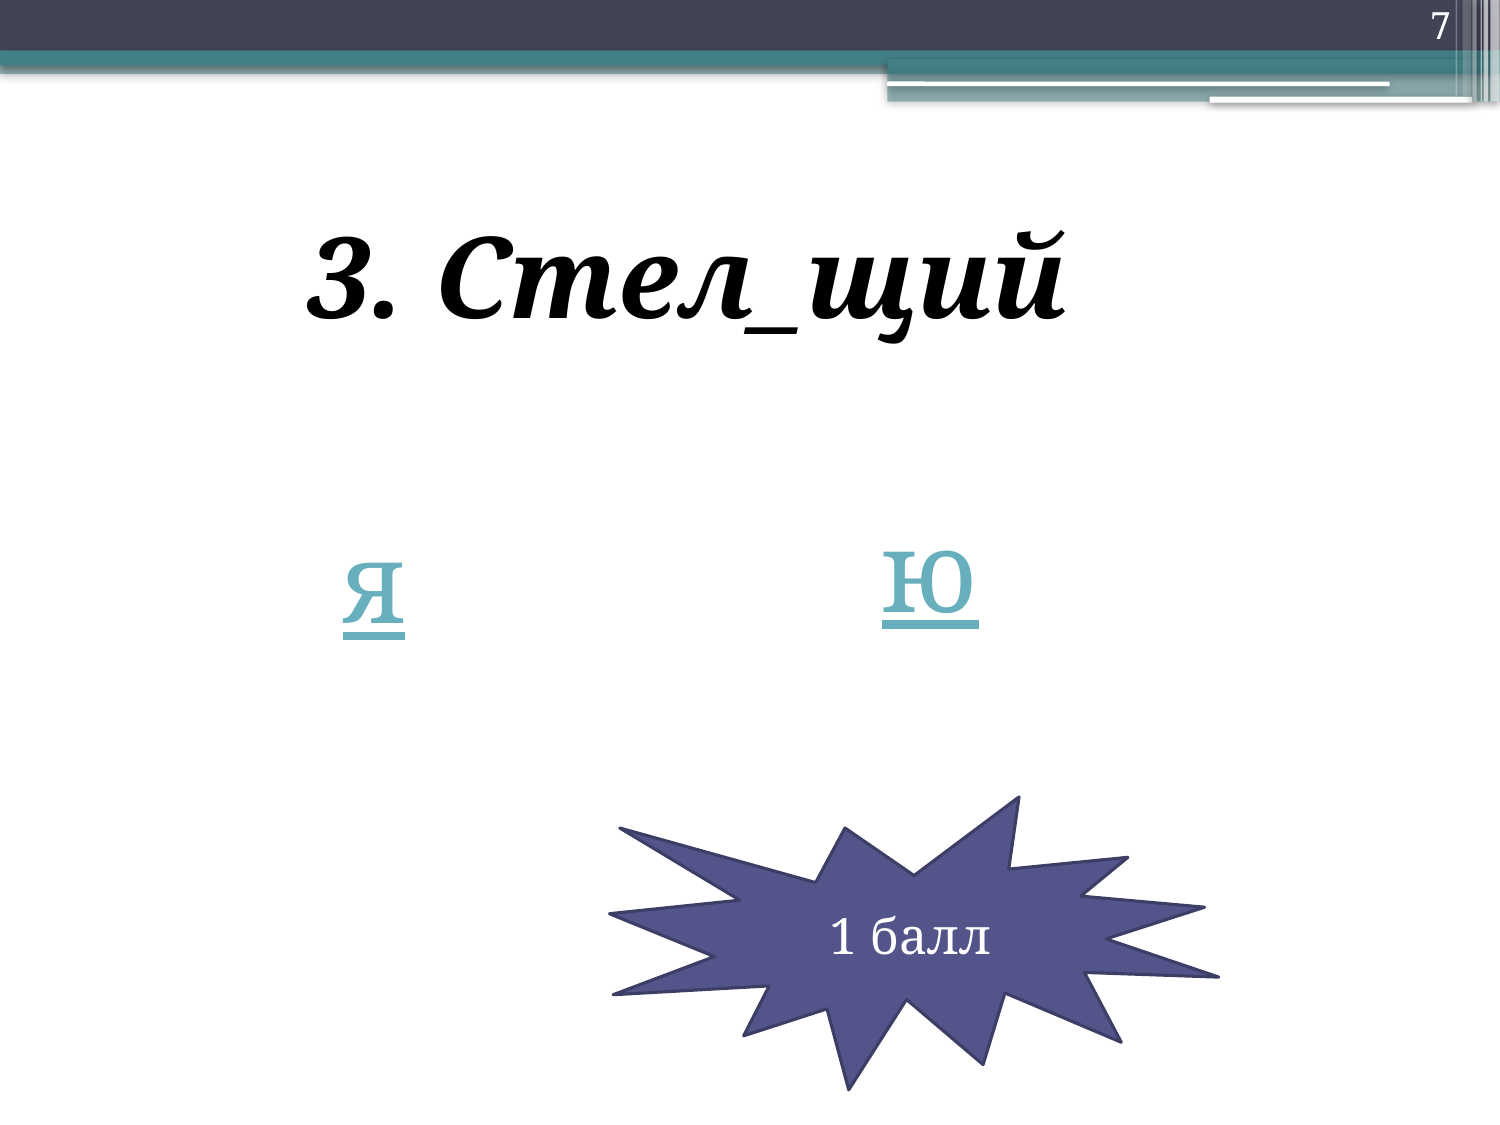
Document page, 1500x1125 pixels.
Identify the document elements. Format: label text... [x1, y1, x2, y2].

text_box 1 балл [607, 795, 1221, 1092]
text_box 3. Стел_щий [292, 199, 1266, 349]
slide_number 7 [1341, 0, 1466, 61]
text_box я [328, 503, 481, 672]
text_box ю [867, 492, 1090, 661]
